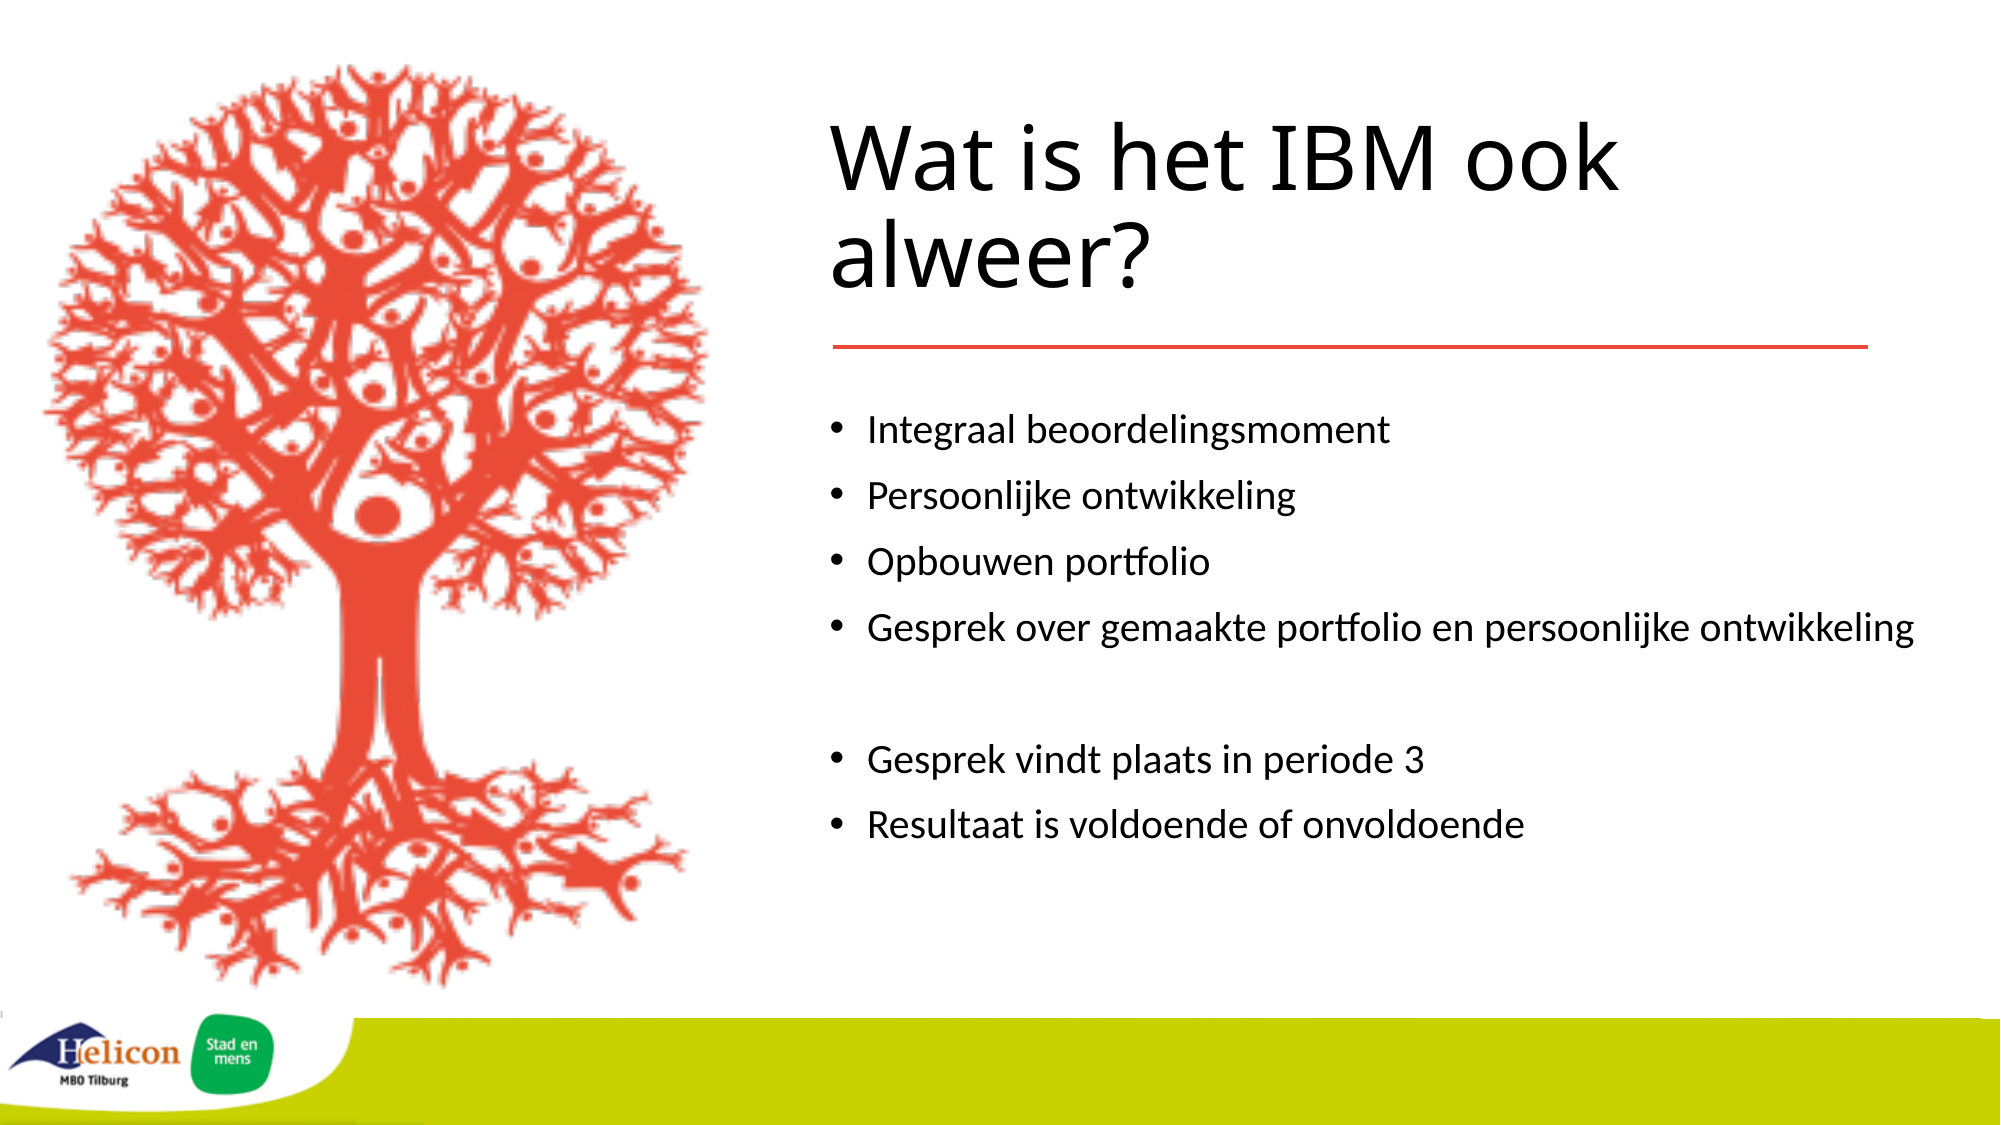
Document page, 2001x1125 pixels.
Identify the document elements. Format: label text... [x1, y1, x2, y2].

list Integraal beoordelingsmoment Persoonlijke ontwikkeling Opbouwen portfolio Gesprek over gemaakte portfolio en persoonlijke ontwikkeling Gesprek vindt plaats in periode 3 Resultaat is voldoende of onvoldoende [814, 399, 1963, 1021]
title Wat is het IBM ook alweer? [814, 103, 1895, 315]
picture [0, 0, 761, 1125]
